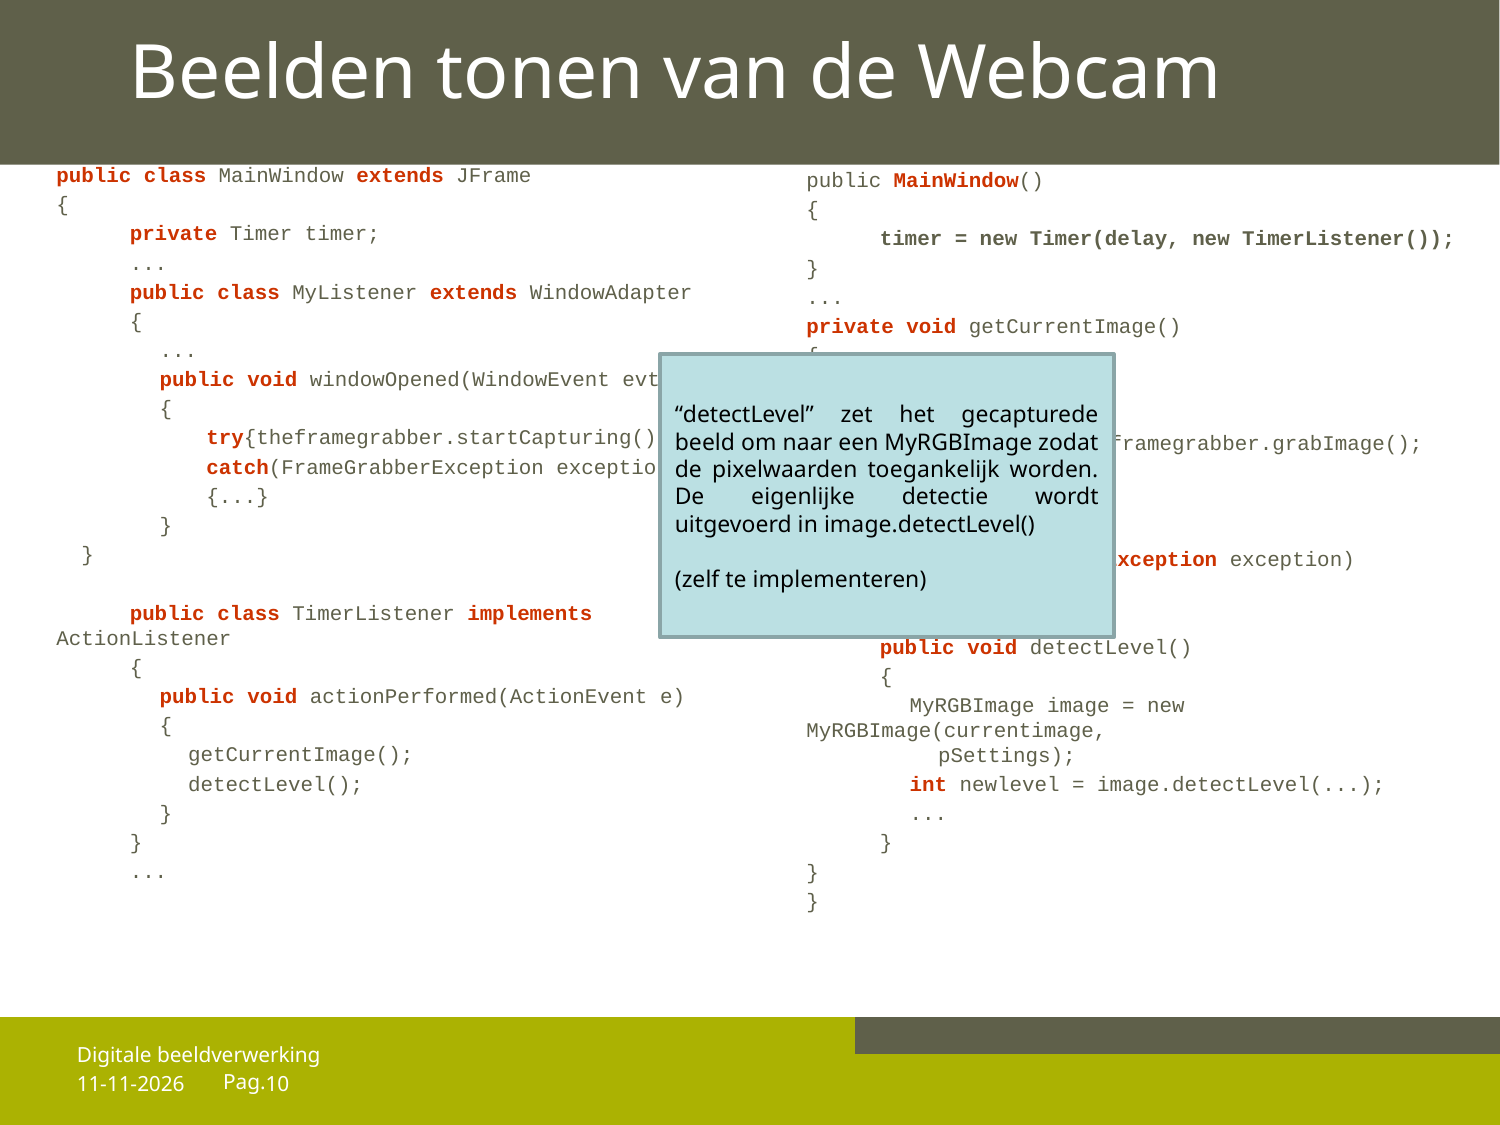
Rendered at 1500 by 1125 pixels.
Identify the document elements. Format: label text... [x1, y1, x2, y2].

title Beelden tonen van de Webcam [0, 0, 1500, 165]
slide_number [76, 1071, 203, 1105]
text_box “detectLevel” zet het gecapturede beeld om naar een MyRGBImage zodat de pixelwaarden toegankelijk worden. De eigenlijke detectie wordt uitgevoerd in image.detectLevel() (zelf te implementeren) [658, 352, 1116, 639]
list public class MainWindow extends JFrame { private Timer timer; ... public class MyListener extends WindowAdapter { ... public void windowOpened(WindowEvent evt) { try{theframegrabber.startCapturing();} catch(FrameGrabberException exception) {...} } } public class TimerListener implements ActionListener { public void actionPerformed(ActionEvent e) { getCurrentImage(); detectLevel(); } } ... [0, 161, 768, 984]
list public MainWindow() { timer = new Timer(delay, new TimerListener()); } ... private void getCurrentImage() { try { currentimage=theframegrabber.grabImage(); ... repaint(); } catch(FrameGrabberException exception) {...} } public void detectLevel() { MyRGBImage image = new MyRGBImage(currentimage, pSettings); int newlevel = image.detectLevel(...); ... } } } [749, 166, 1480, 984]
slide_number 10 [265, 1071, 316, 1105]
footer Digitale beeldverwerking [76, 1034, 515, 1071]
